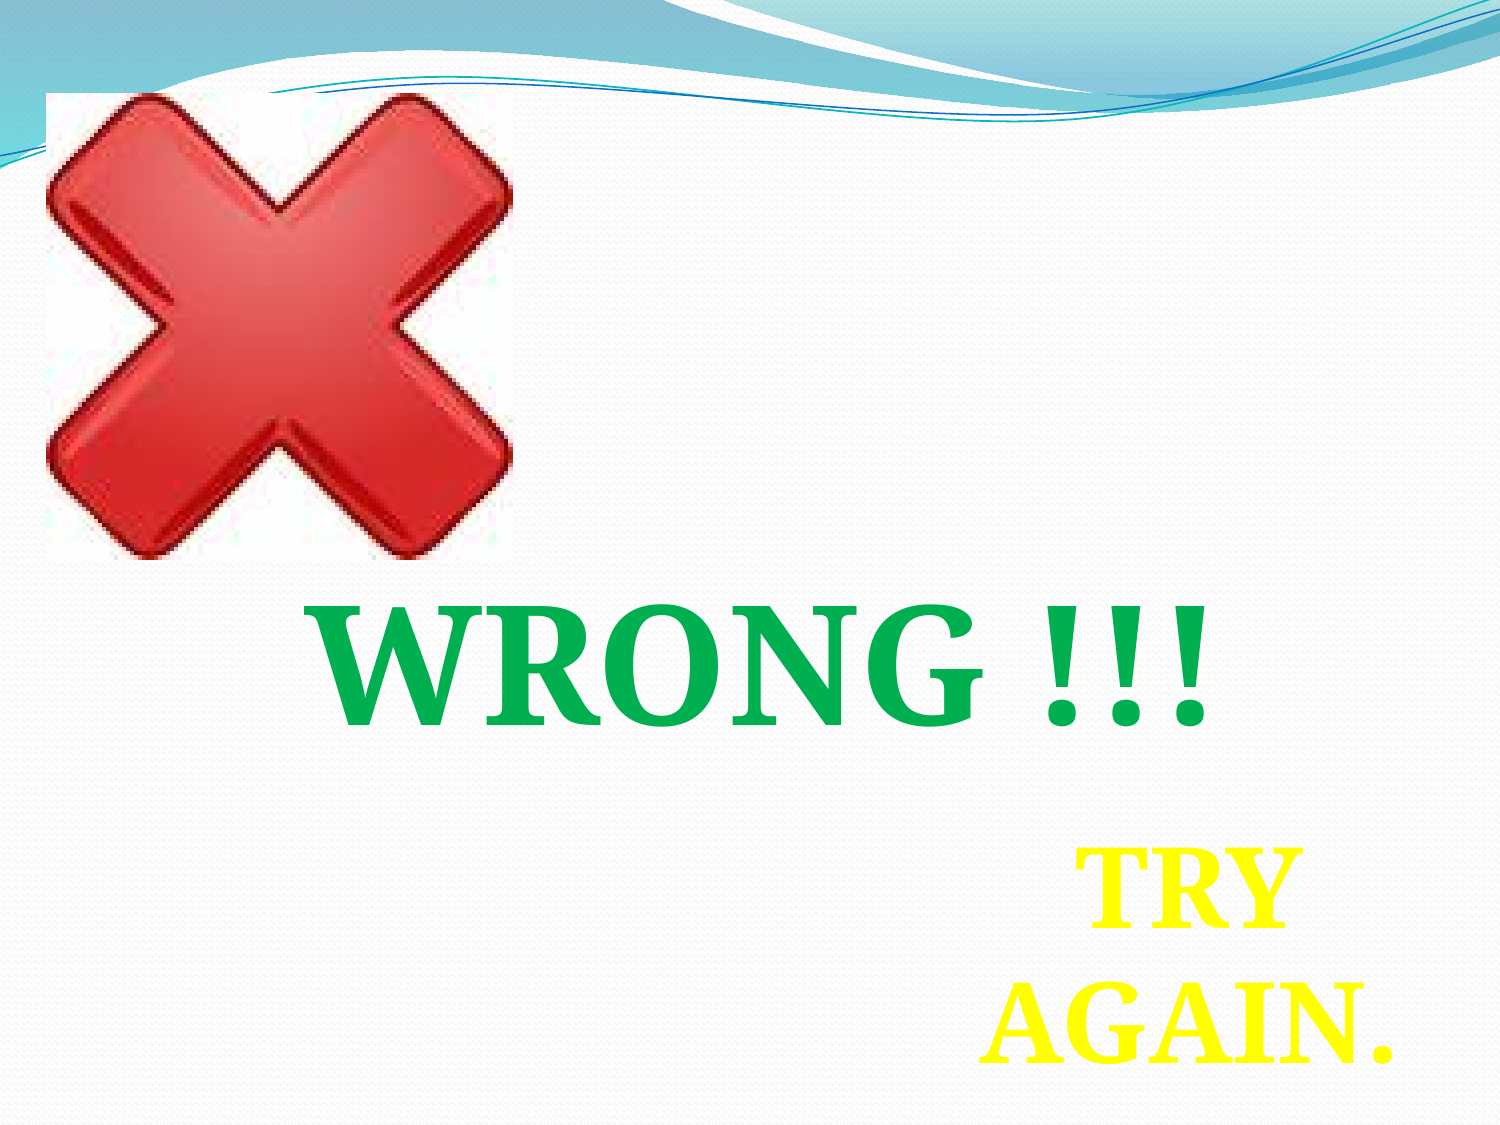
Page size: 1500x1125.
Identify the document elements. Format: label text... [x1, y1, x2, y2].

text_box Wrong !!! [289, 550, 1238, 766]
picture [46, 93, 513, 560]
text_box Try again. [914, 808, 1465, 1094]
